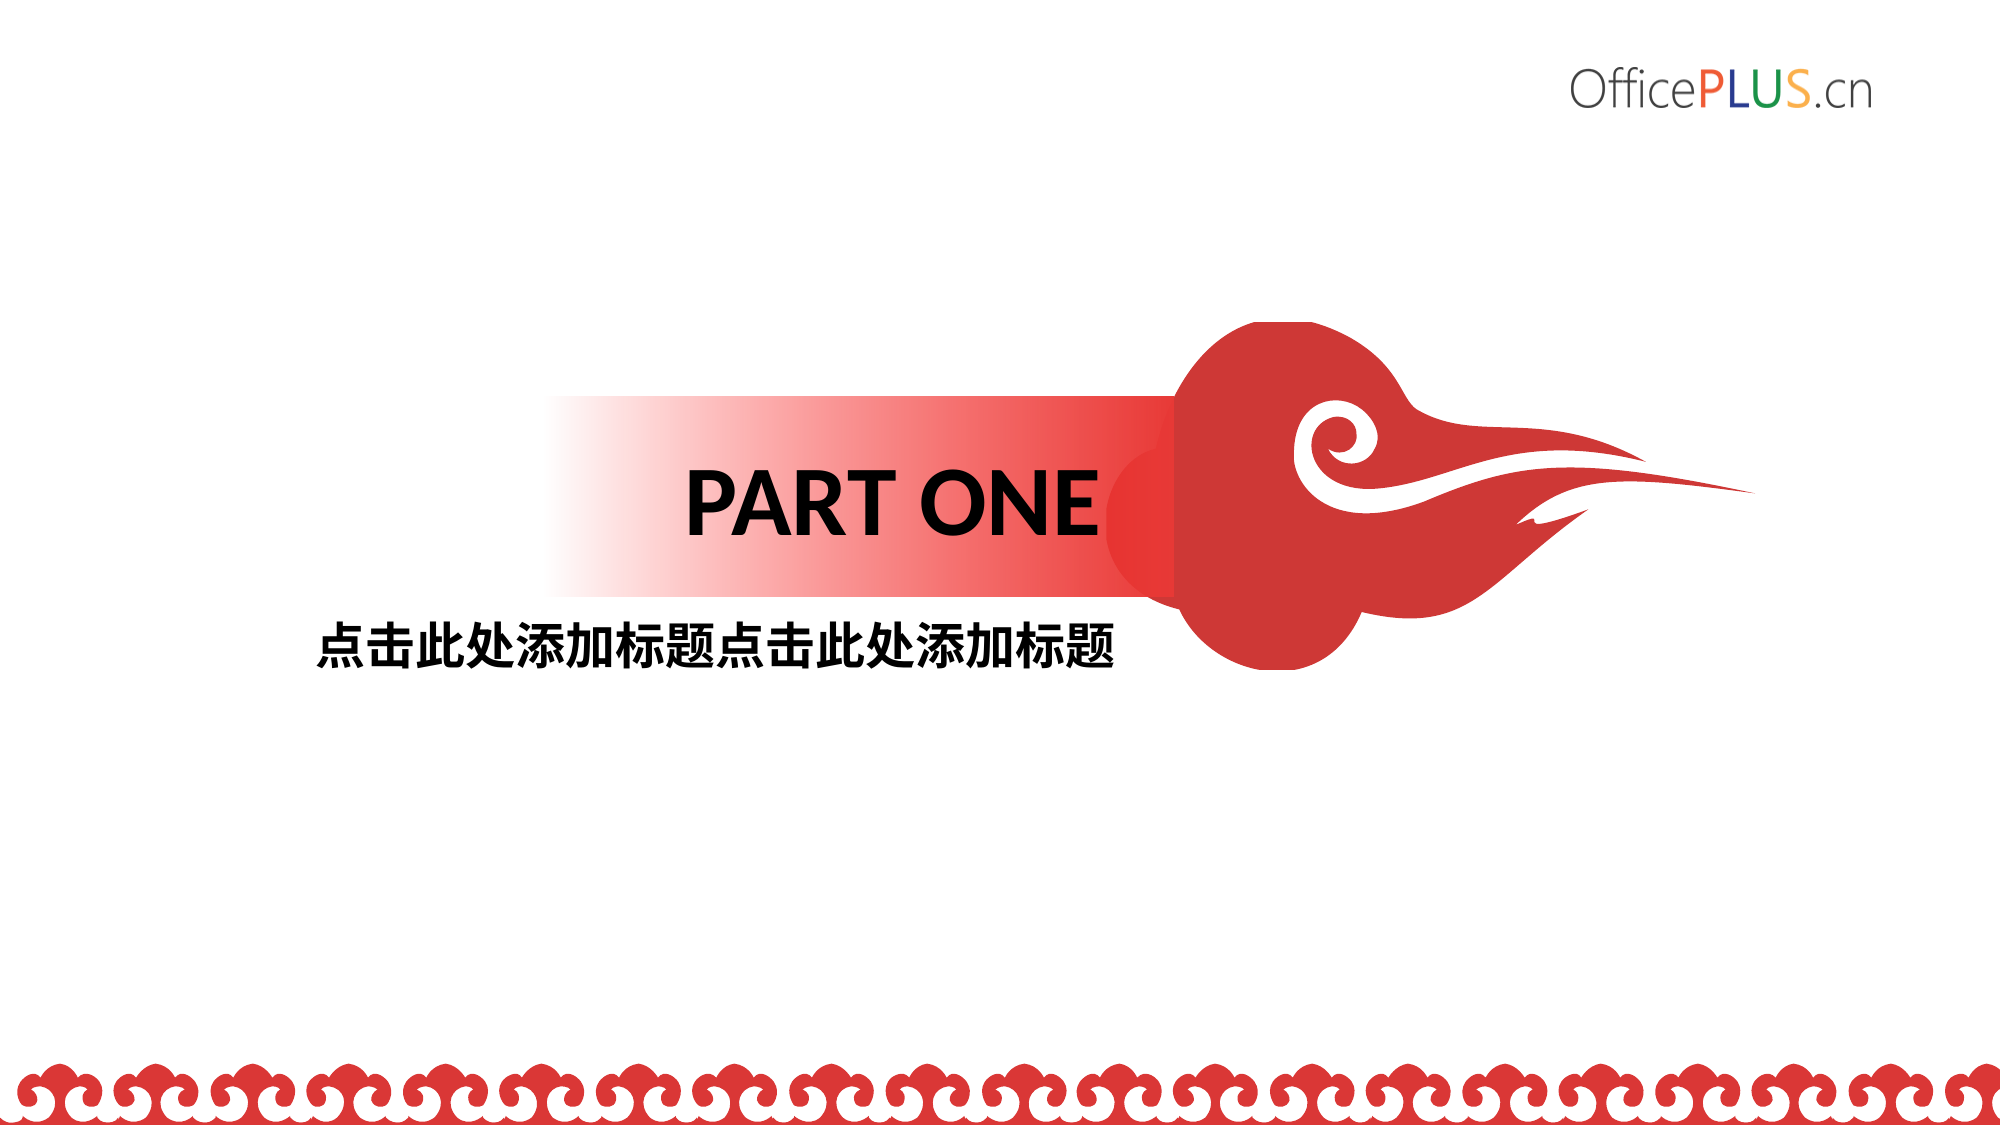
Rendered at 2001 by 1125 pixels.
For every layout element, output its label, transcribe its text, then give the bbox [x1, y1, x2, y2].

text_box PART ONE [670, 428, 1141, 564]
text_box 点击此处添加标题点击此处添加标题 [300, 606, 1237, 682]
picture [1570, 67, 1871, 108]
